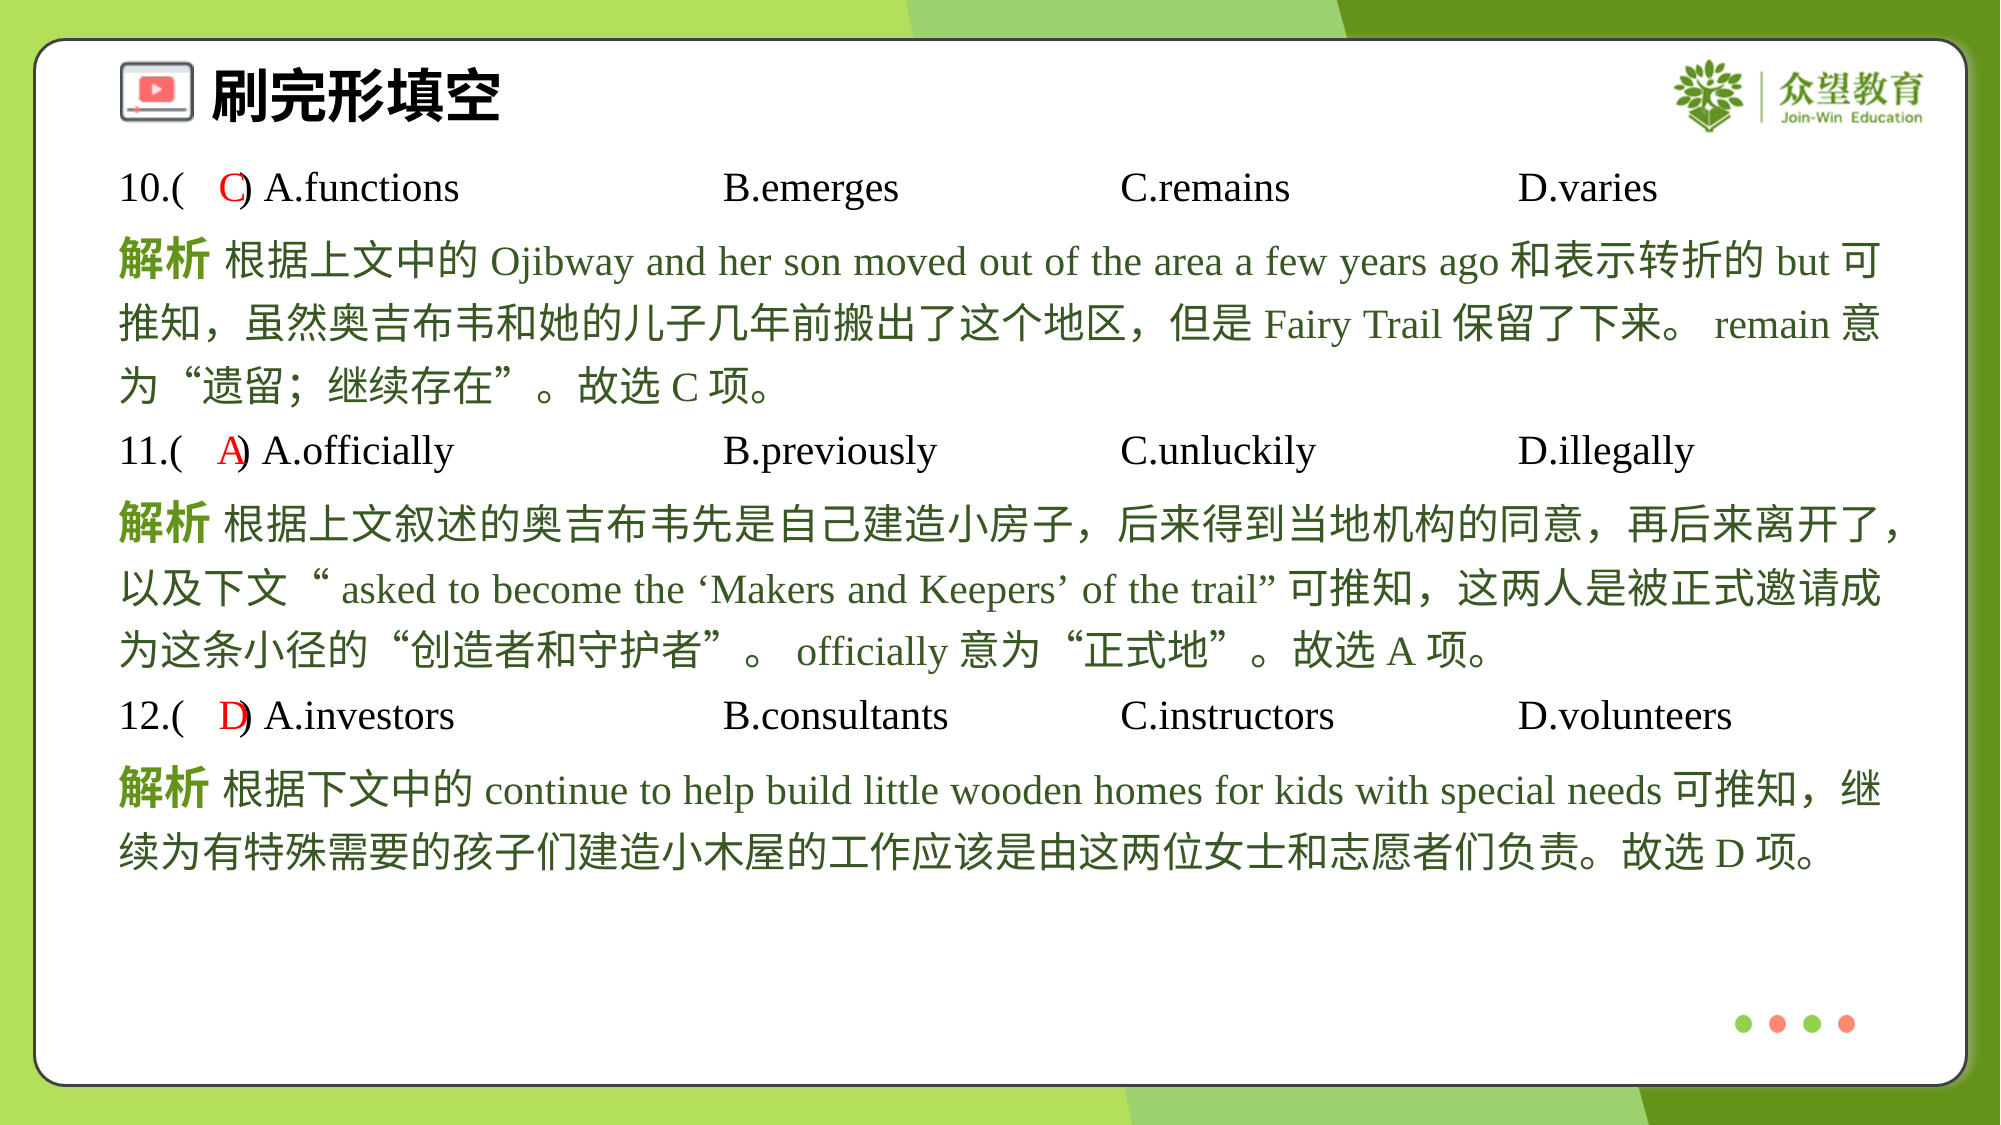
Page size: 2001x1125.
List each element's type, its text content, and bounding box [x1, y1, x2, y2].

text_box 11.( ) A.officially B.previously C.unluckily D.illegally [118, 410, 212, 468]
text_box 12.( ) A.investors B.consultants C.instructors D.volunteers [118, 675, 213, 733]
text_box 10.( ) A.functions B.emerges C.remains D.varies [118, 146, 213, 204]
text_box 解析 根据上文叙述的奥吉布韦先是自己建造小房子，后来得到当地机构的同意，再后来离开了，以及下文“asked to become the ‘Makers and Keepers’ of the trail”可推知，这两人是被正式邀请成为这条小径的“创造者和守护者”。officially意为“正式地”。故选A项。 [118, 480, 1883, 670]
text_box A [212, 410, 252, 469]
text_box C [213, 146, 252, 205]
text_box D [213, 675, 254, 733]
text_box 10.( ) A.functions B.emerges C.remains D.varies [252, 146, 1883, 204]
text_box 解析 根据下文中的continue to help build little wooden homes for kids with special needs可推知，继续为有特殊需要的孩子们建造小木屋的工作应该是由这两位女士和志愿者们负责。故选D项。 [118, 745, 1883, 934]
picture [0, 0, 2000, 1125]
text_box 12.( ) A.investors B.consultants C.instructors D.volunteers [254, 675, 1883, 733]
text_box 解析 根据上文中的Ojibway and her son moved out of the area a few years ago和表示转折的but可推知，虽然奥吉布韦和她的儿子几年前搬出了这个地区，但是Fairy Trail保留了下来。remain意为“遗留；继续存在”。故选C项。 [118, 215, 1883, 405]
text_box 11.( ) A.officially B.previously C.unluckily D.illegally [252, 410, 1883, 468]
